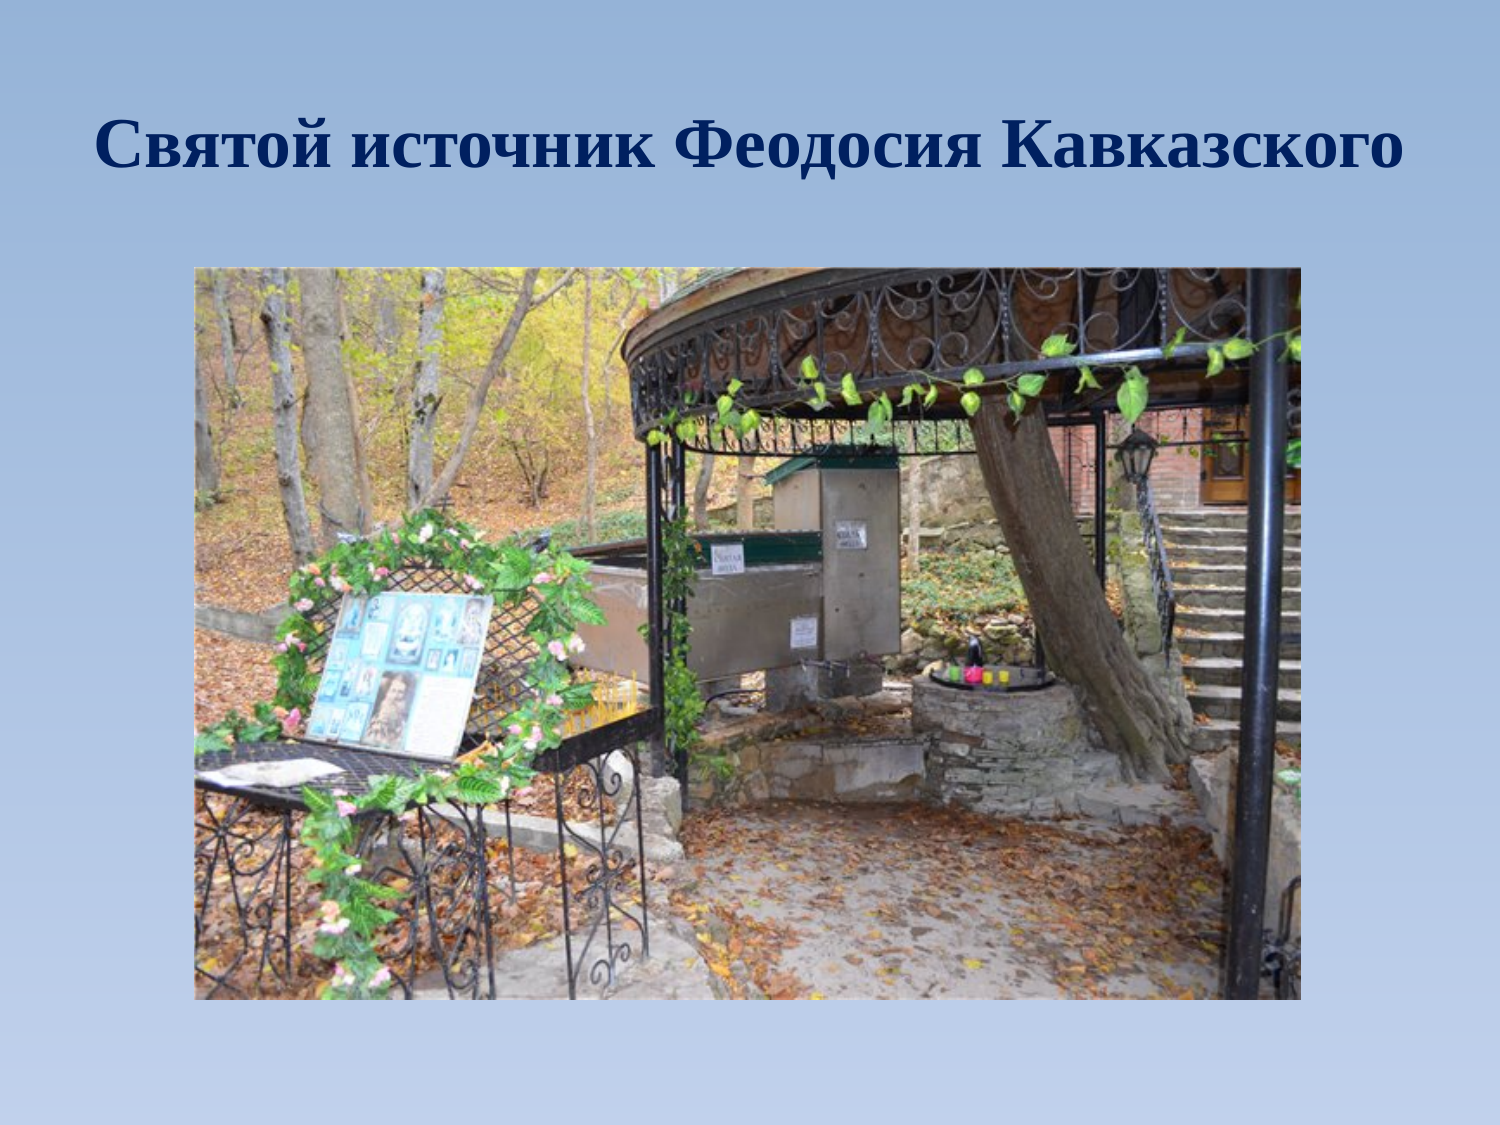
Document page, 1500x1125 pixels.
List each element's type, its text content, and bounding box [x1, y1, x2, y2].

title Святой источник Феодосия Кавказского [75, 45, 1425, 233]
picture [194, 266, 1301, 1000]
